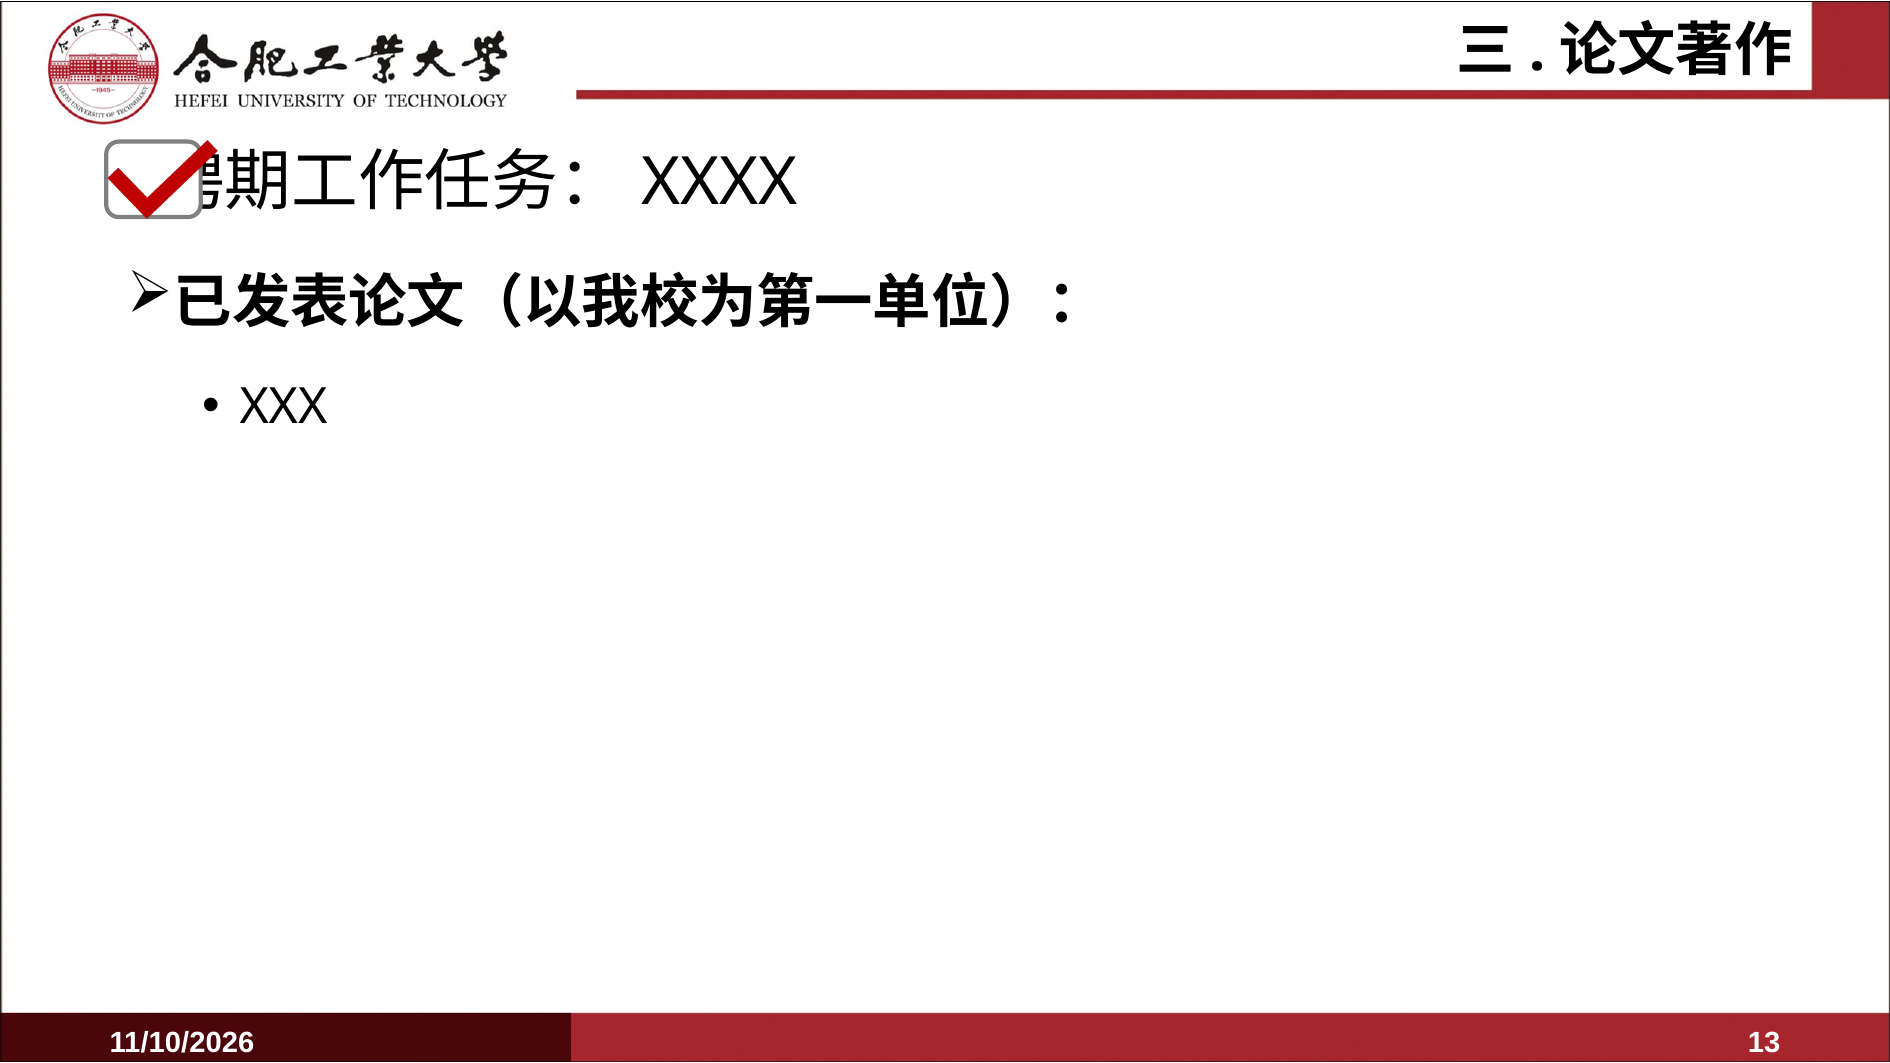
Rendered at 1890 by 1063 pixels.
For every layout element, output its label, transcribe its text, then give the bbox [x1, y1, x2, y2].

slide_number 12 [1354, 1015, 1796, 1063]
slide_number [94, 1015, 536, 1063]
title 三.论文著作 [587, 0, 1808, 95]
picture [0, 1, 1890, 1062]
list 聘期工作任务：XXXX 已发表论文（以我校为第一单位）： XXX [37, 129, 1838, 981]
